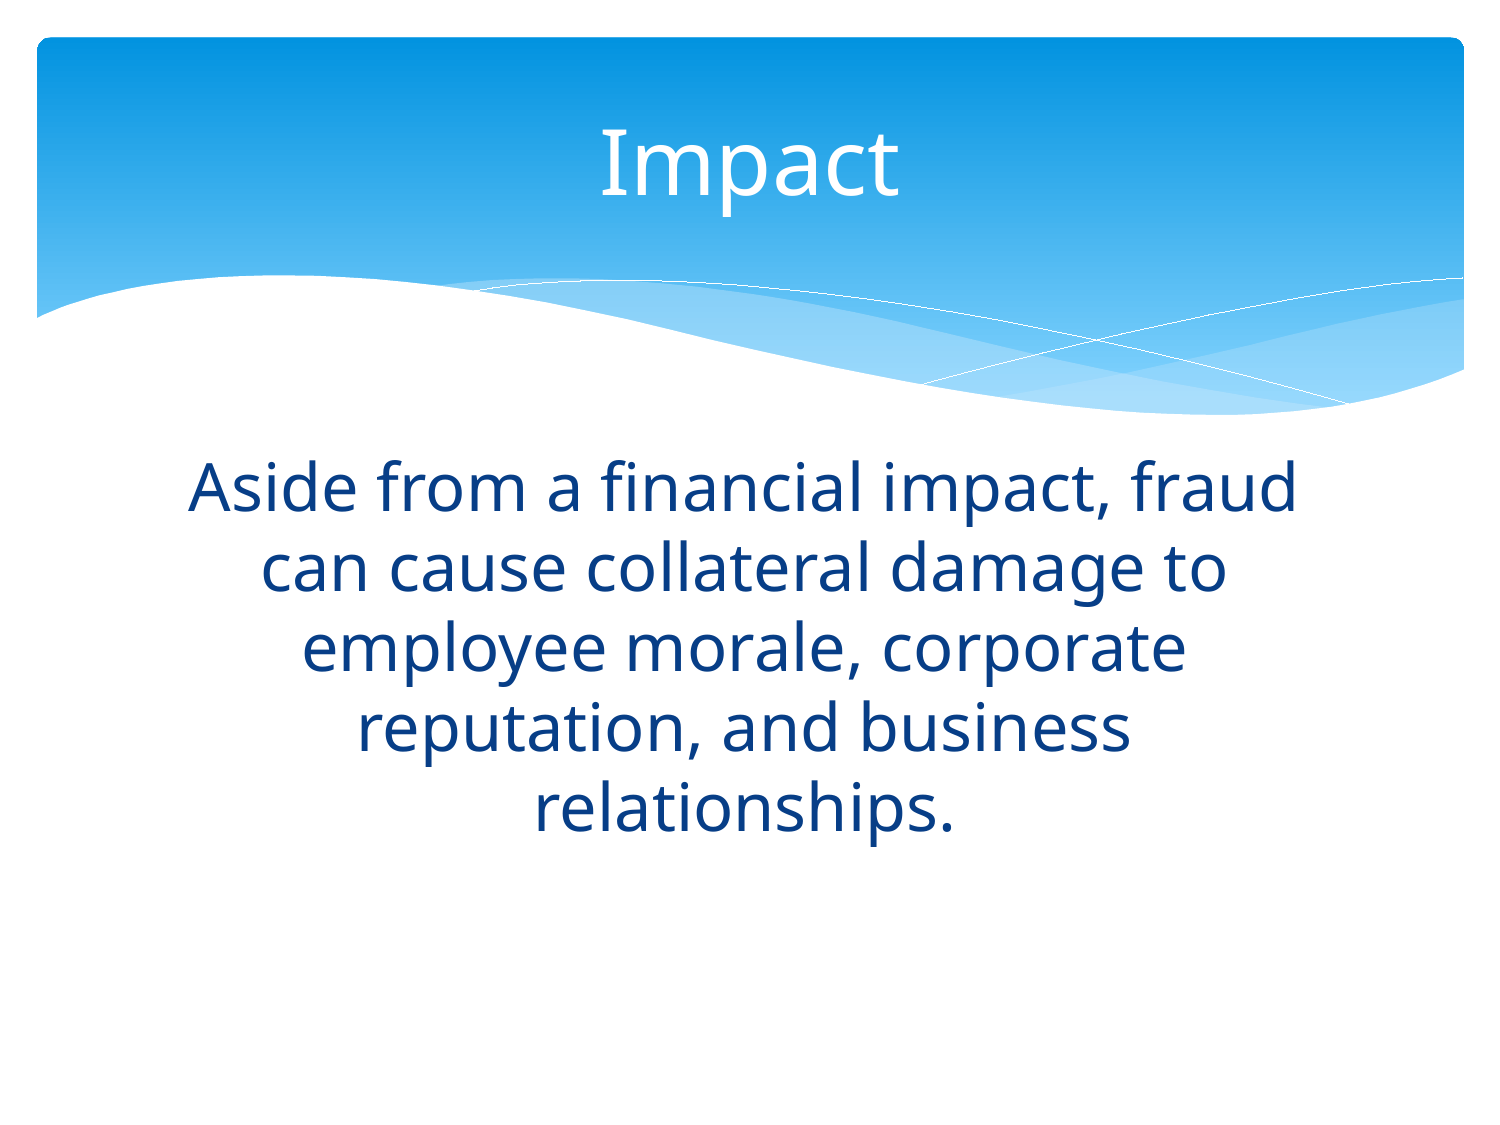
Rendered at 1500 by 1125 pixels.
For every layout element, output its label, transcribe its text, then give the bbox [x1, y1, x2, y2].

list Aside from a financial impact, fraud can cause collateral damage to employee morale, corporate reputation, and business relationships. [137, 437, 1353, 1004]
title Impact [75, 55, 1425, 261]
